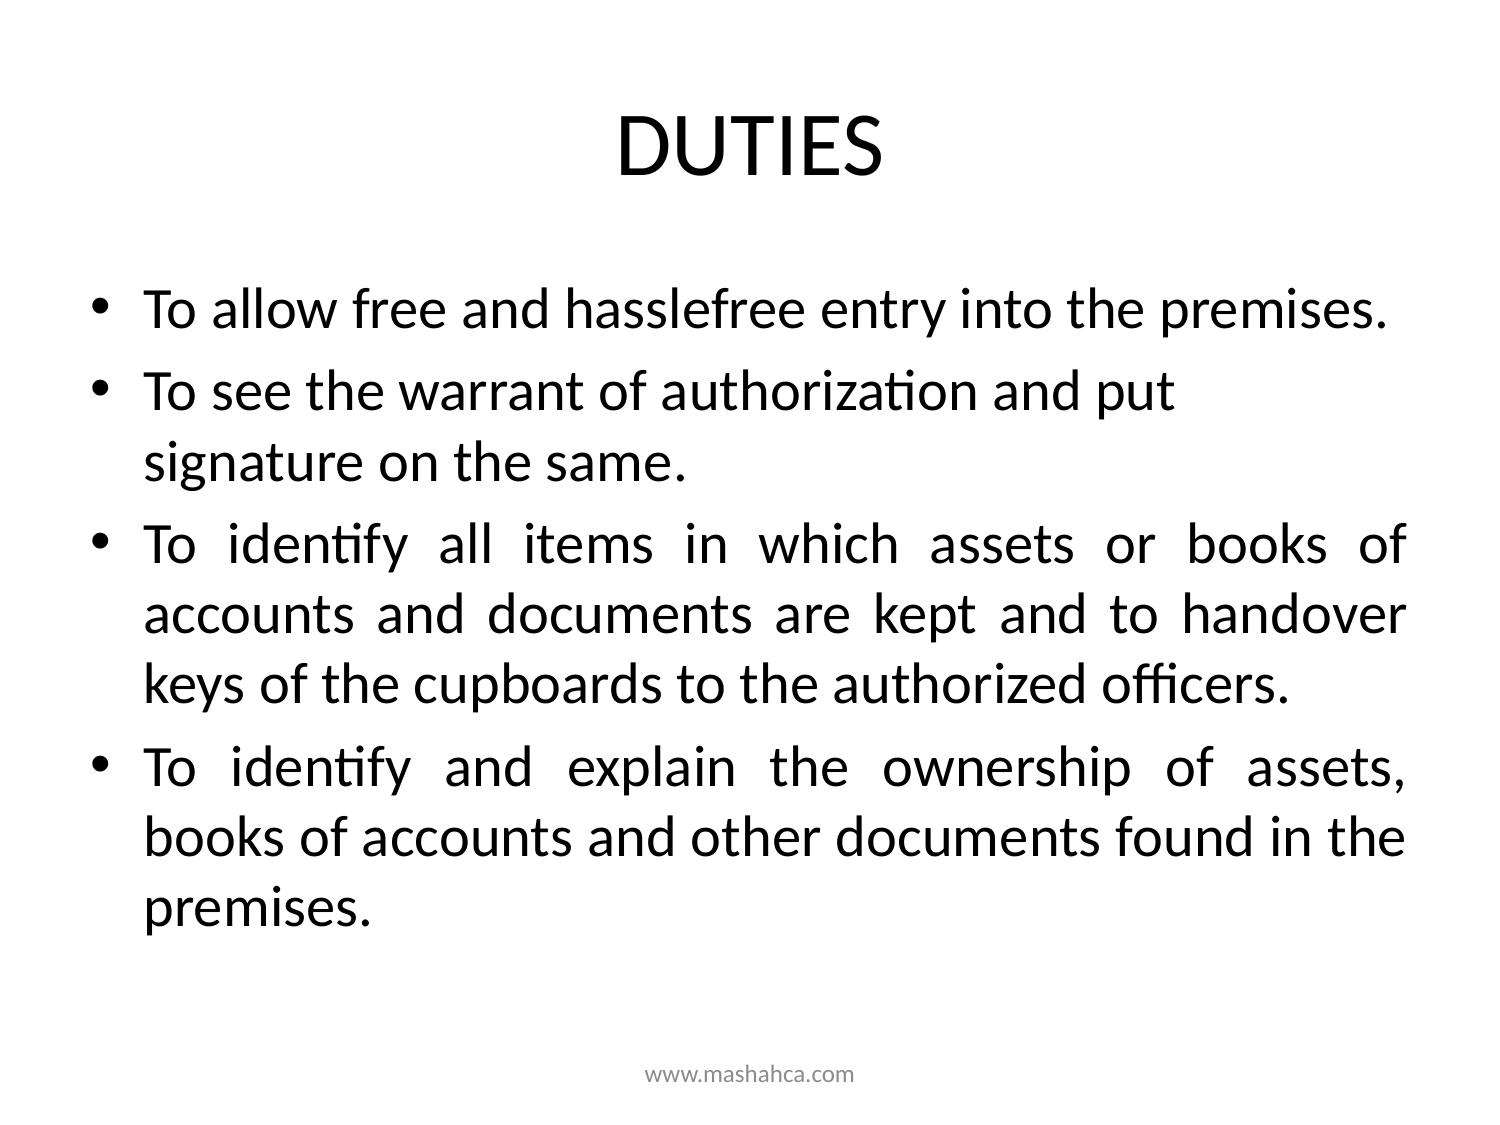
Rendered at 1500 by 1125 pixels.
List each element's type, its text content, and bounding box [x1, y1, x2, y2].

title DUTIES [75, 45, 1425, 233]
footer www.mashahca.com [512, 1042, 988, 1103]
list To allow free and hasslefree entry into the premises. To see the warrant of authorization and put signature on the same. To identify all items in which assets or books of accounts and documents are kept and to handover keys of the cupboards to the authorized officers. To identify and explain the ownership of assets, books of accounts and other documents found in the premises. [75, 262, 1425, 1005]
